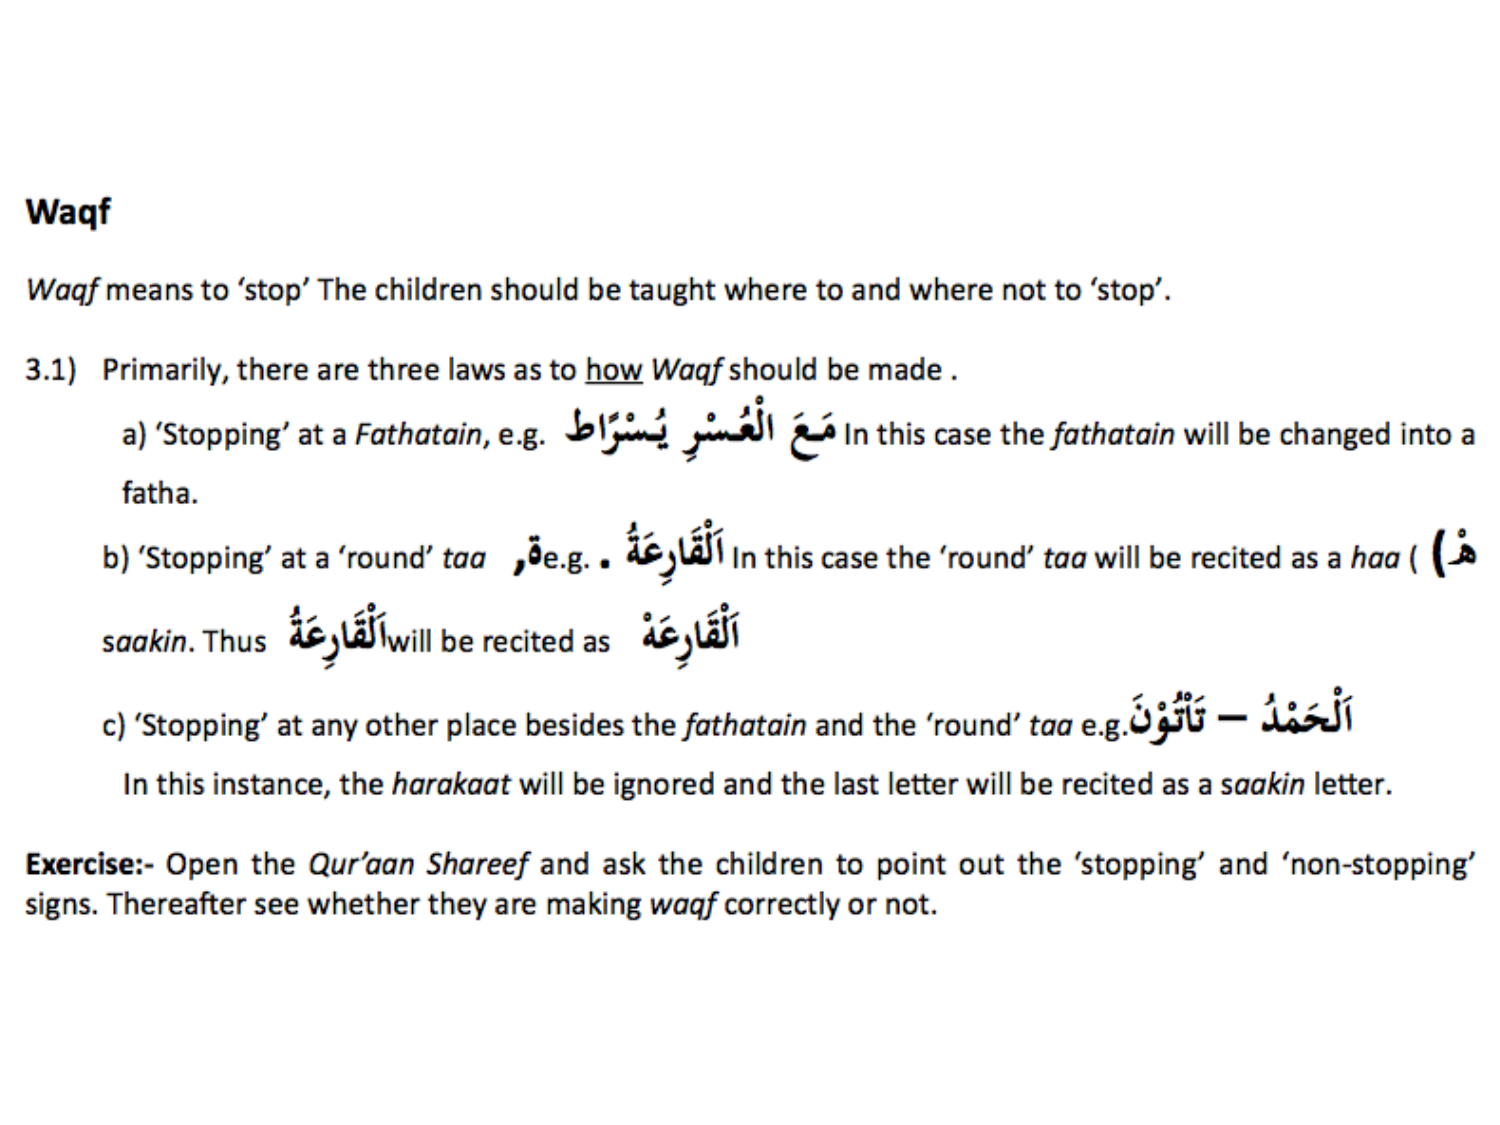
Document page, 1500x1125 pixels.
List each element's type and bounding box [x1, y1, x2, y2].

picture [0, 175, 1500, 949]
